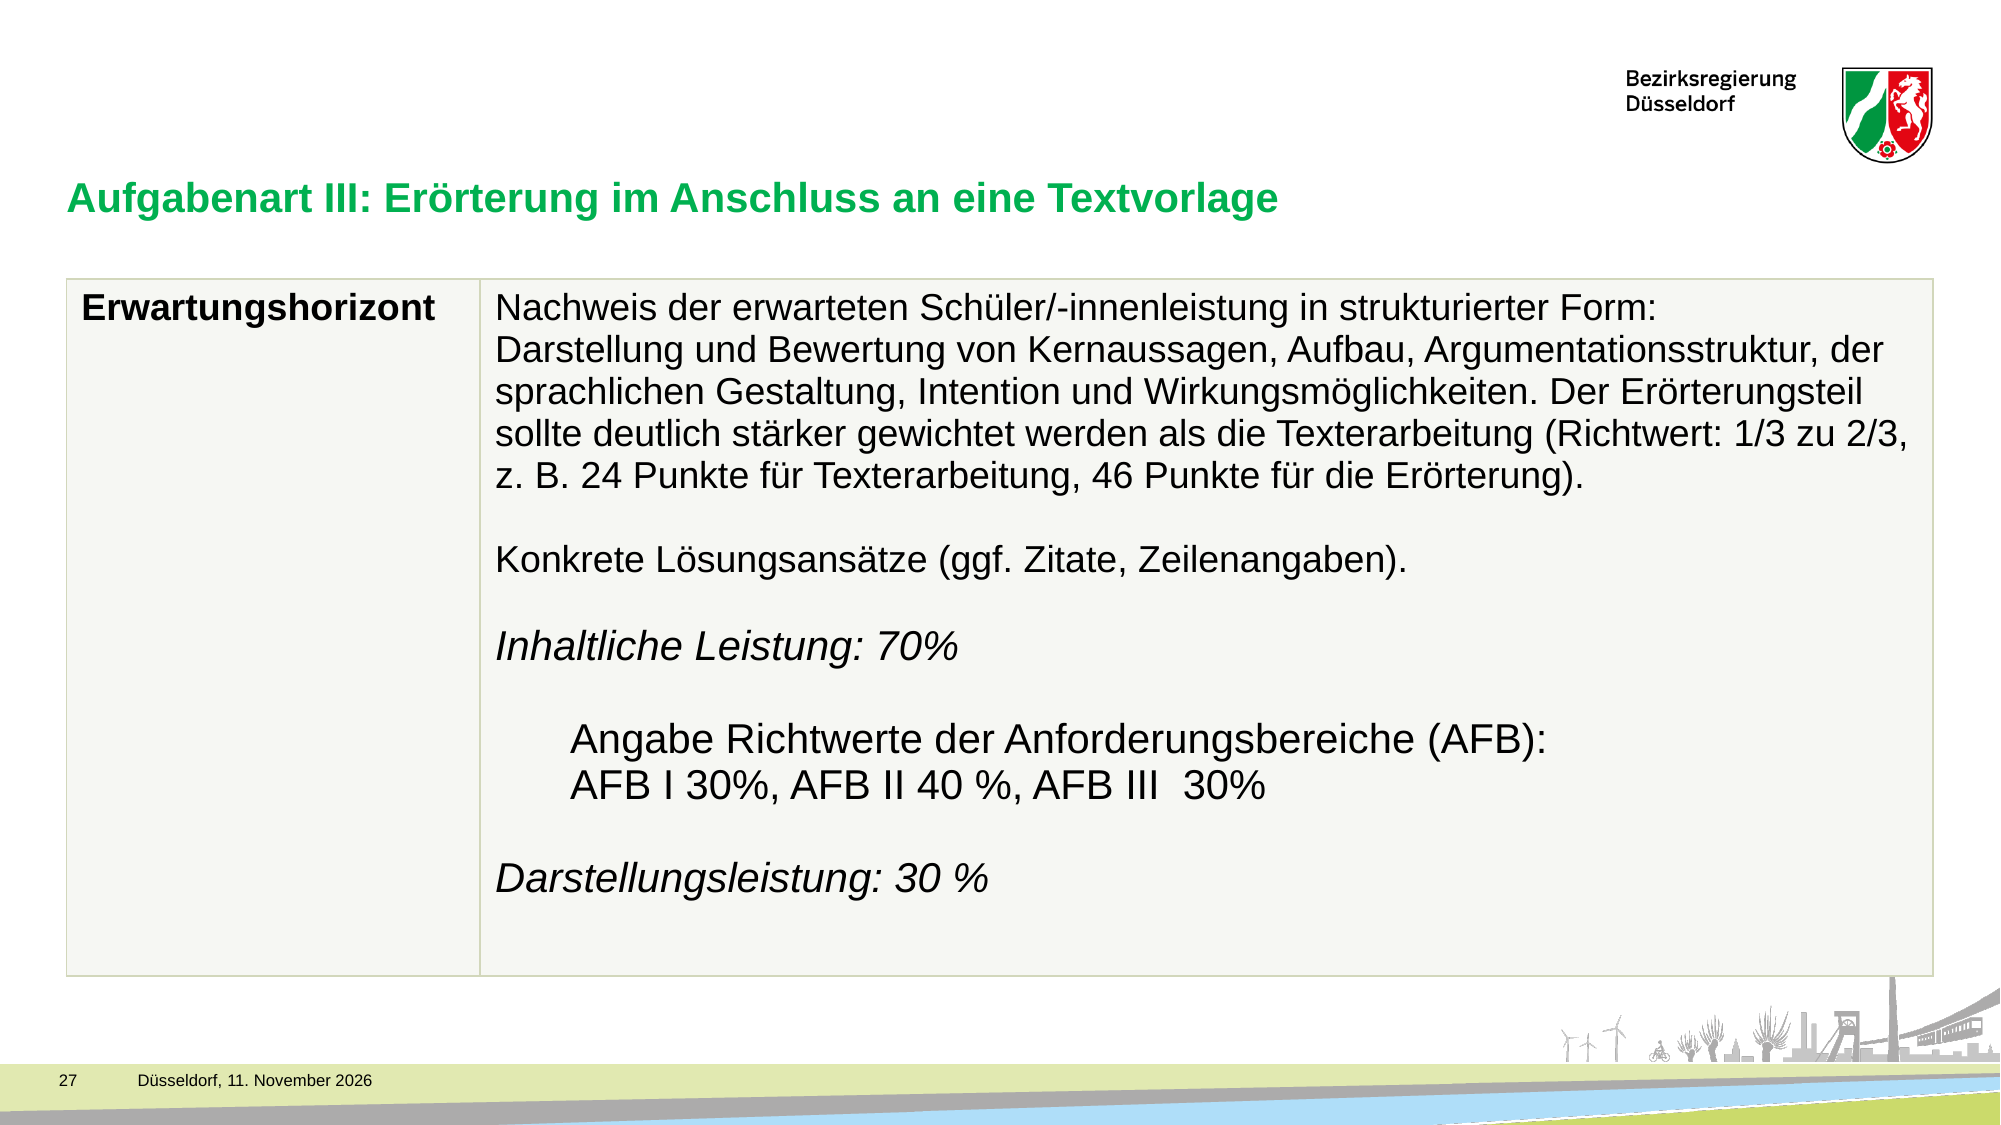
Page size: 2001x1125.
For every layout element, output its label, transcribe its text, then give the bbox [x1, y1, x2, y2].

slide_number 27 [58, 1070, 123, 1125]
picture [0, 916, 2000, 1125]
picture [1625, 66, 1933, 149]
table_header Erwartungshorizont [67, 280, 479, 975]
footer Düsseldorf, 2. Dezember 2023 [137, 1070, 595, 1125]
title Aufgabenart III: Erörterung im Anschluss an eine Textvorlage [66, 149, 1933, 244]
table_header Nachweis der erwarteten Schüler/-innenleistung in strukturierter Form: Darstellung und Bewertung von Kernaussagen, Aufbau, Argumentationsstruktur, der sprachlichen Gestaltung, Intention und Wirkungsmöglichkeiten. Der Erörterungsteil sollte deutlich stärker gewichtet werden als die Texterarbeitung (Richtwert: 1/3 zu 2/3, z. B. 24 Punkte für Texterarbeitung, 46 Punkte für die Erörterung). Konkrete Lösungsansätze (ggf. Zitate, Zeilenangaben). Inhaltliche Leistung: 70% Angabe Richtwerte der Anforderungsbereiche (AFB): AFB I 30%, AFB II 40 %, AFB III 30% Darstellungsleistung: 30 % [481, 280, 1932, 975]
